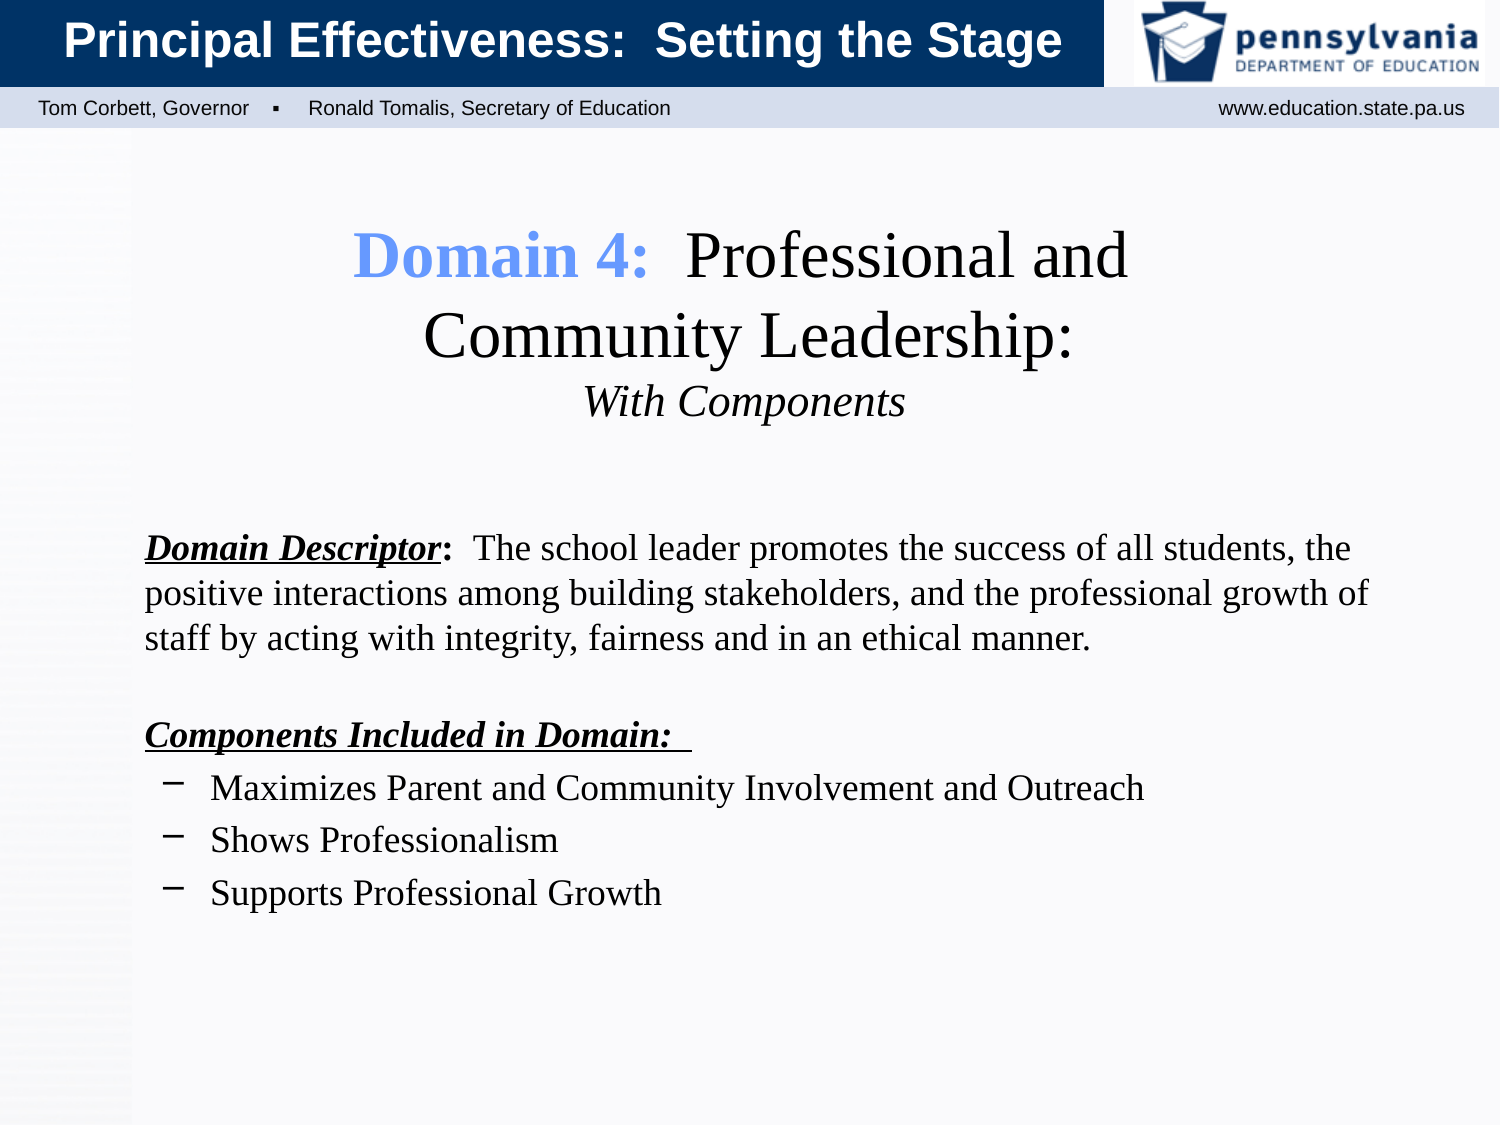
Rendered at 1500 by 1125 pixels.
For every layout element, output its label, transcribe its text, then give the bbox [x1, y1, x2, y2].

picture [0, 0, 1500, 1125]
list Domain Descriptor: The school leader promotes the success of all students, the positive interactions among building stakeholders, and the professional growth of staff by acting with integrity, fairness and in an ethical manner. Components Included in Domain: Maximizes Parent and Community Involvement and Outreach Shows Professionalism Supports Professional Growth [73, 515, 1424, 997]
title Domain 4: Professional and Community Leadership: With Components [75, 203, 1425, 355]
